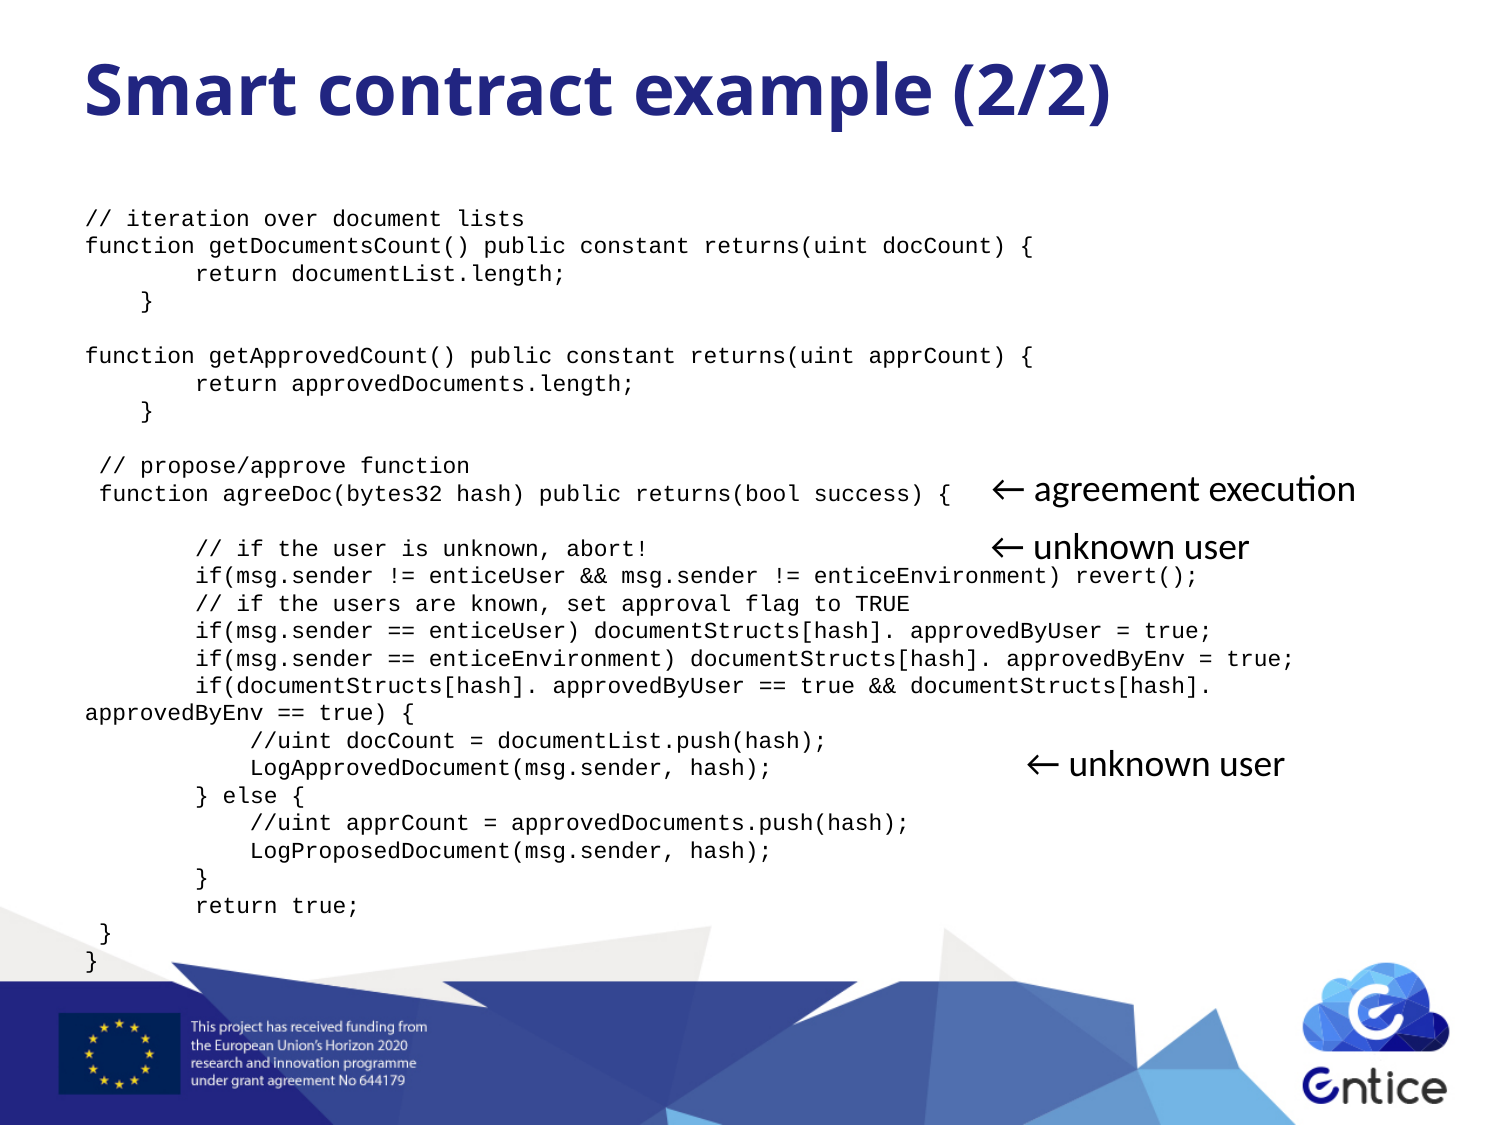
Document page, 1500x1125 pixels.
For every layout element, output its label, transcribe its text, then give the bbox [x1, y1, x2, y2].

picture [0, 0, 1500, 1125]
subtitle // iteration over document lists function getDocumentsCount() public constant returns(uint docCount) { return documentList.length; } function getApprovedCount() public constant returns(uint apprCount) { return approvedDocuments.length; } // propose/approve function function agreeDoc(bytes32 hash) public returns(bool success) { // if the user is unknown, abort! if(msg.sender != enticeUser && msg.sender != enticeEnvironment) revert(); // if the users are known, set approval flag to TRUE if(msg.sender == enticeUser) documentStructs[hash]. approvedByUser = true; if(msg.sender == enticeEnvironment) documentStructs[hash]. approvedByEnv = true; if(documentStructs[hash]. approvedByUser == true && documentStructs[hash]. approvedByEnv == true) { //uint docCount = documentList.push(hash); LogApprovedDocument(msg.sender, hash); } else { //uint apprCount = approvedDocuments.push(hash); LogProposedDocument(msg.sender, hash); } return true; } } [70, 196, 1418, 918]
text_box ← unknown user [1011, 731, 1301, 792]
title Smart contract example (2/2) [70, 46, 1418, 196]
text_box ← agreement execution [976, 456, 1372, 516]
text_box ← unknown user [975, 514, 1266, 575]
